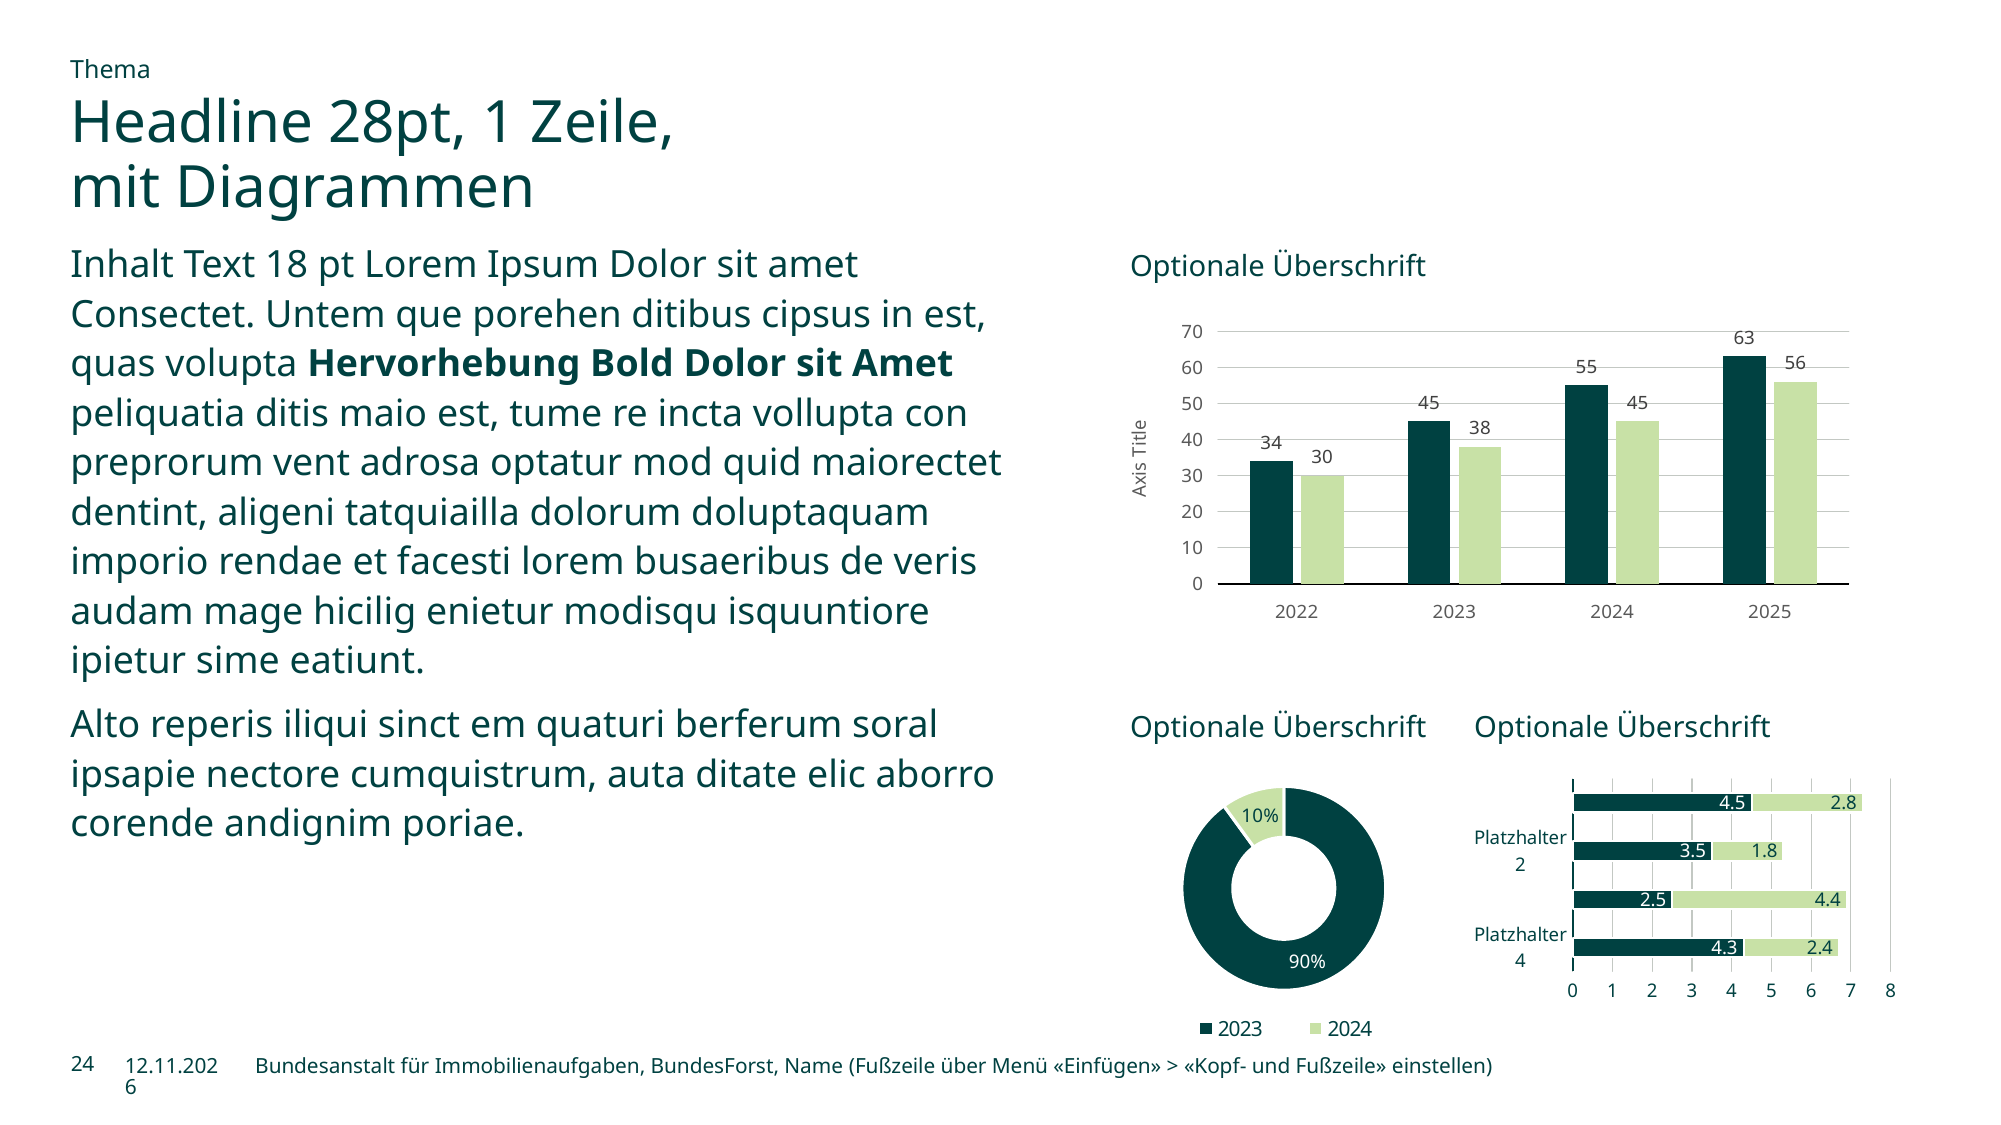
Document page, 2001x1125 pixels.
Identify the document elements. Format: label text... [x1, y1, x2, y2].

chart [1117, 317, 1851, 655]
list Inhalt Text 18 pt Lorem Ipsum Dolor sit amet Consectet. Untem que porehen ditibus cipsus in est, quas volupta Hervorhebung Bold Dolor sit Amet peliquatia ditis maio est, tume re incta vollupta con preprorum vent adrosa optatur mod quid maiorectet dentint, aligeni tatquiailla dolorum doluptaquam imporio rendae et facesti lorem busaeribus de veris audam mage hicilig enietur modisqu isquuntiore ipietur sime eatiunt. Alto reperis iliqui sinct em quaturi berferum soral ipsapie nectore cumquistrum, auta ditate elic aborro corende andignim poriae. [70, 235, 1027, 1034]
chart [1098, 703, 1909, 1069]
text_box Optionale Überschrift [1475, 704, 1908, 733]
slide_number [124, 1052, 226, 1077]
title Headline 28pt, 1 Zeile, mit Diagrammen [70, 91, 1026, 234]
slide_number 24 [70, 1052, 119, 1077]
list Thema [70, 50, 1931, 80]
text_box Optionale Überschrift [1129, 244, 1910, 289]
footer Bundesanstalt für Immobilienaufgaben, BundesForst, Name (Fußzeile über Menü «Einfügen» > «Kopf- und Fußzeile» einstellen) [255, 1052, 1933, 1077]
